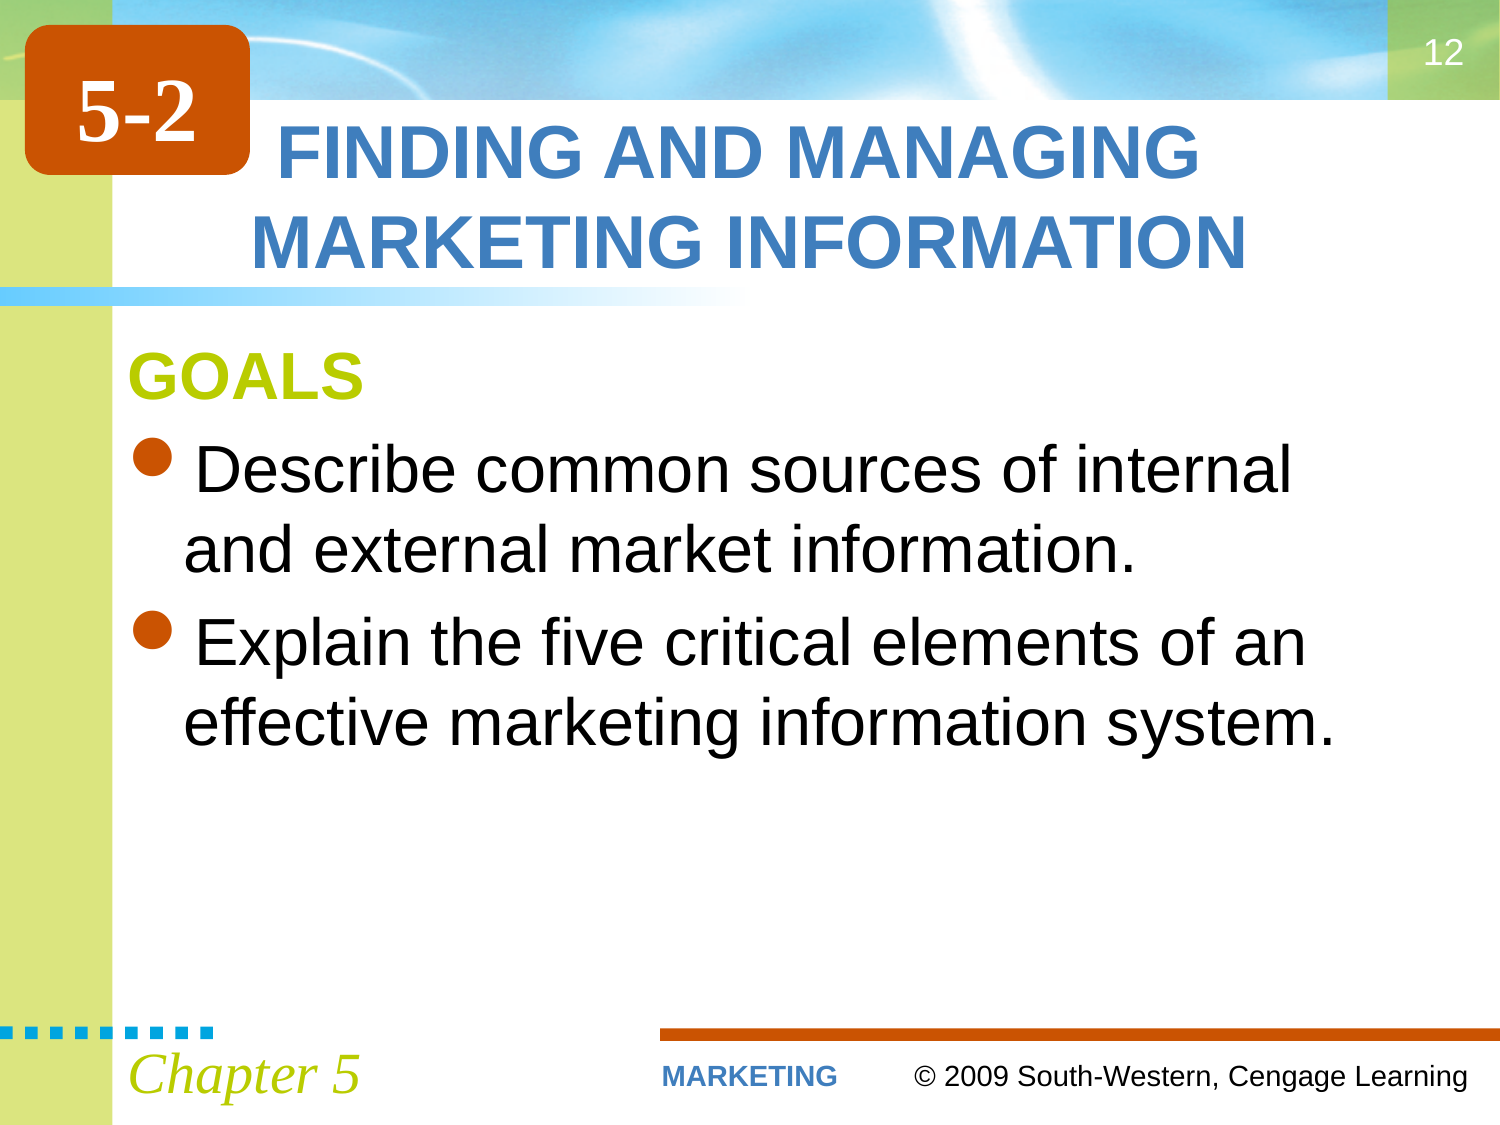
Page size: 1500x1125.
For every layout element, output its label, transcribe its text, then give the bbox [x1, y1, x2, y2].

footer Chapter 5 [112, 1012, 638, 1113]
text_box 5-2 [24, 24, 250, 175]
list GOALS Describe common sources of internal and external market information. Explain the five critical elements of an effective marketing information system. [112, 324, 1388, 1001]
slide_number 12 [1387, 0, 1500, 101]
title FINDING AND MANAGING MARKETING INFORMATION [112, 99, 1388, 288]
